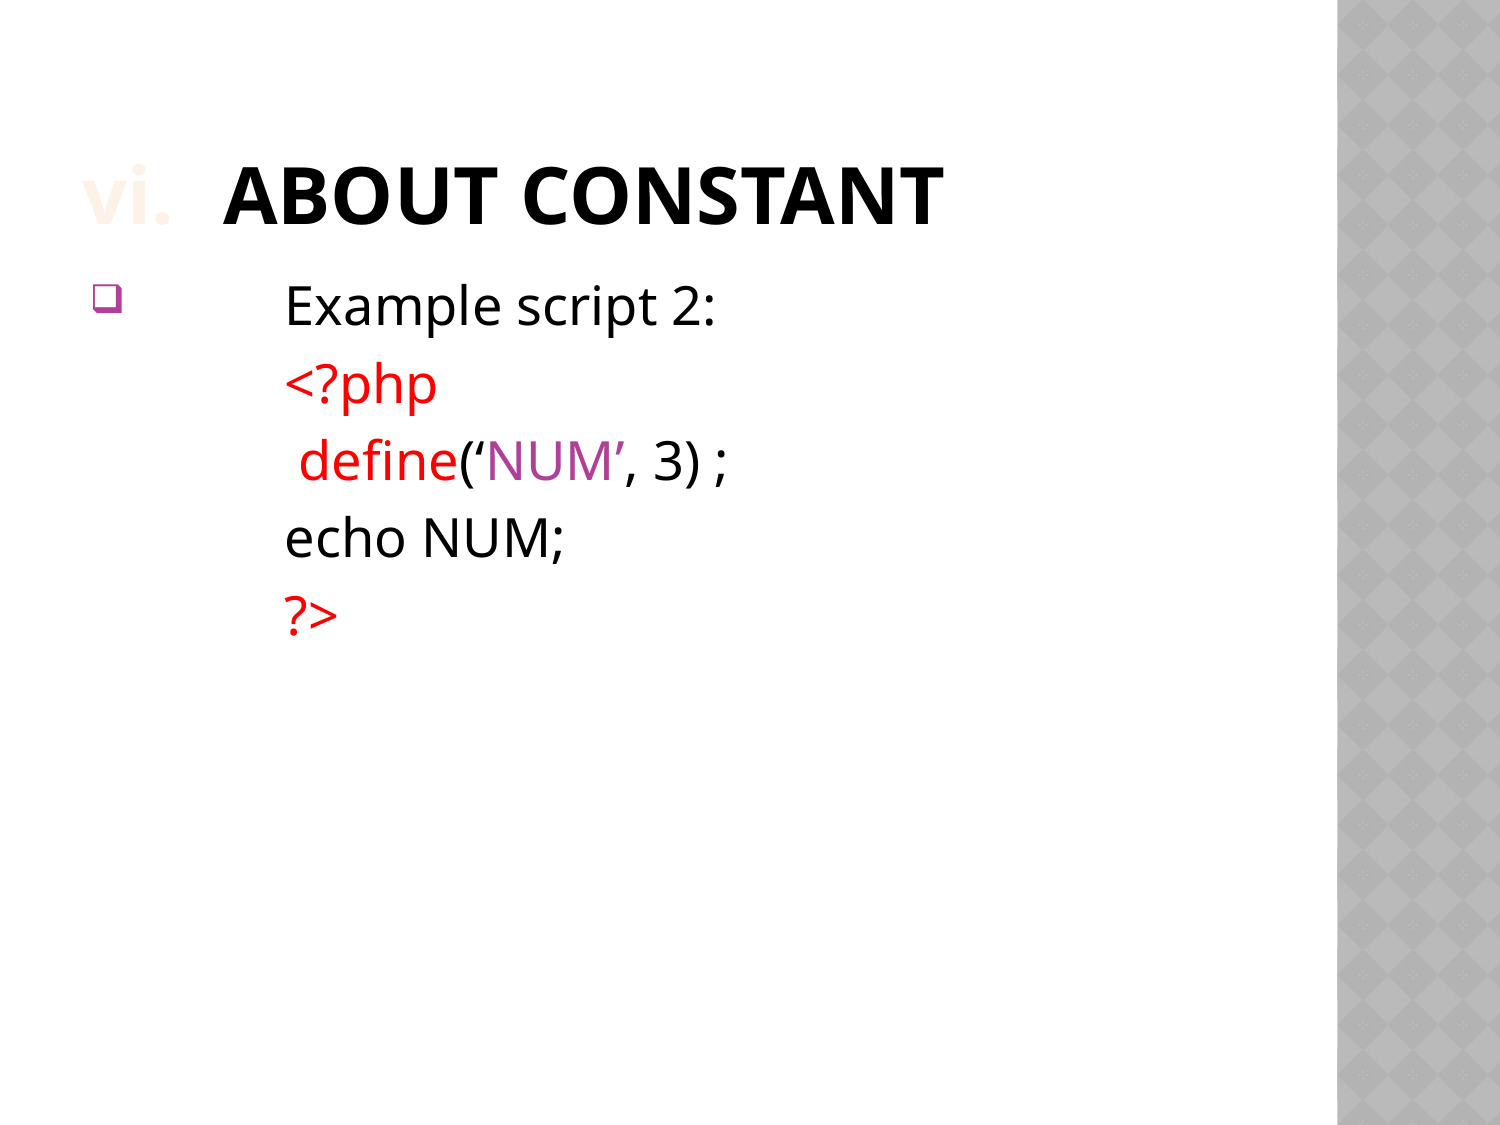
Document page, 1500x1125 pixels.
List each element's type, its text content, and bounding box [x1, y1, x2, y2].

title About Constant [75, 52, 1263, 240]
list Example script 2: <?php define(‘NUM’, 3) ; echo NUM; ?> [75, 264, 1263, 1059]
